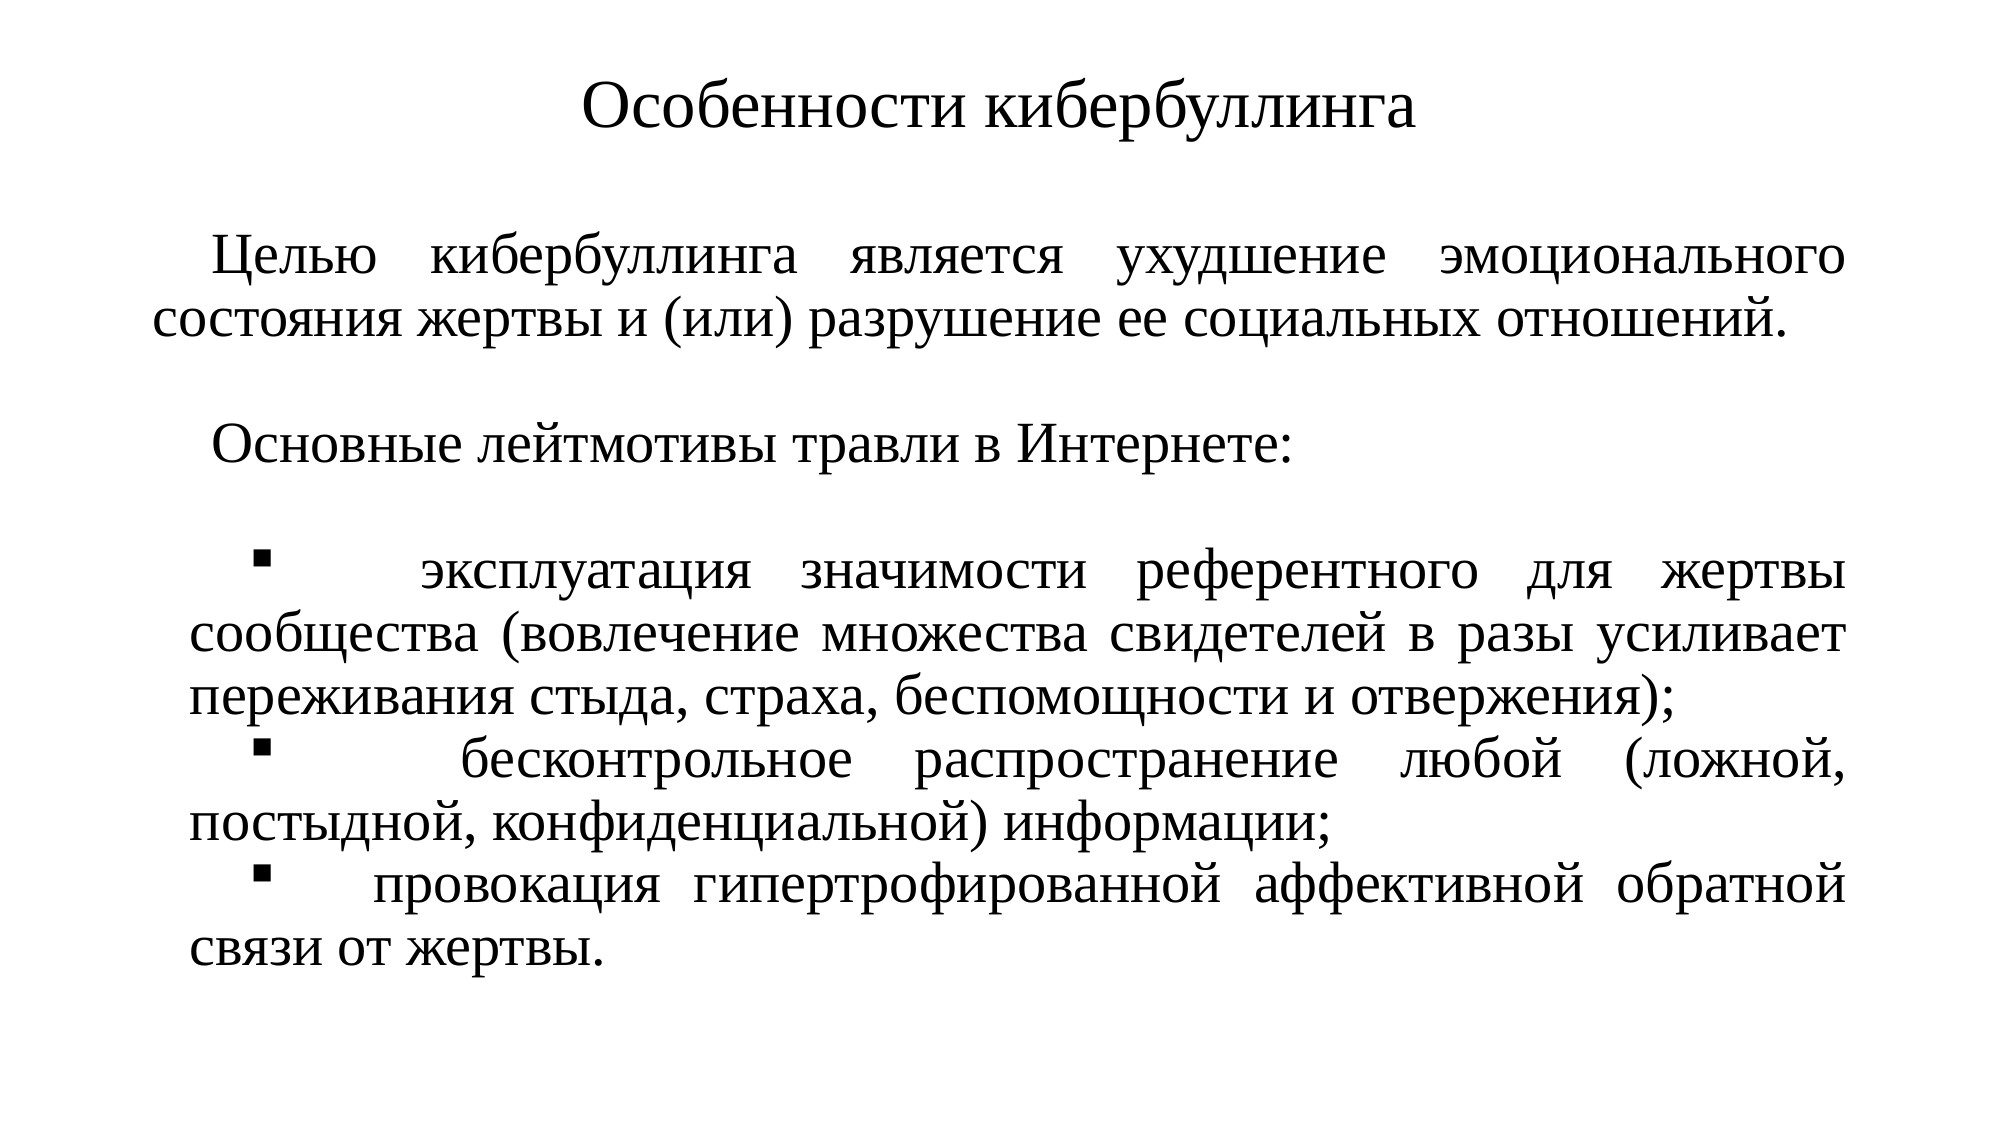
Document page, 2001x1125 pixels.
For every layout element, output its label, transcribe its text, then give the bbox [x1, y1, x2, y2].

list Целью кибербуллинга является ухудшение эмоционального состояния жертвы и (или) разрушение ее социальных отношений. Основные лейтмотивы травли в Интернете: эксплуатация значимости референтного для жертвы сообщества (вовлечение множества свидетелей в разы усиливает переживания стыда, страха, беспомощности и отвержения); бесконтрольное распространение любой (ложной, постыдной, конфиденциальной) информации; провокация гипертрофированной аффективной обратной связи от жертвы. [137, 215, 1863, 1014]
title Особенности кибербуллинга [137, 59, 1863, 150]
